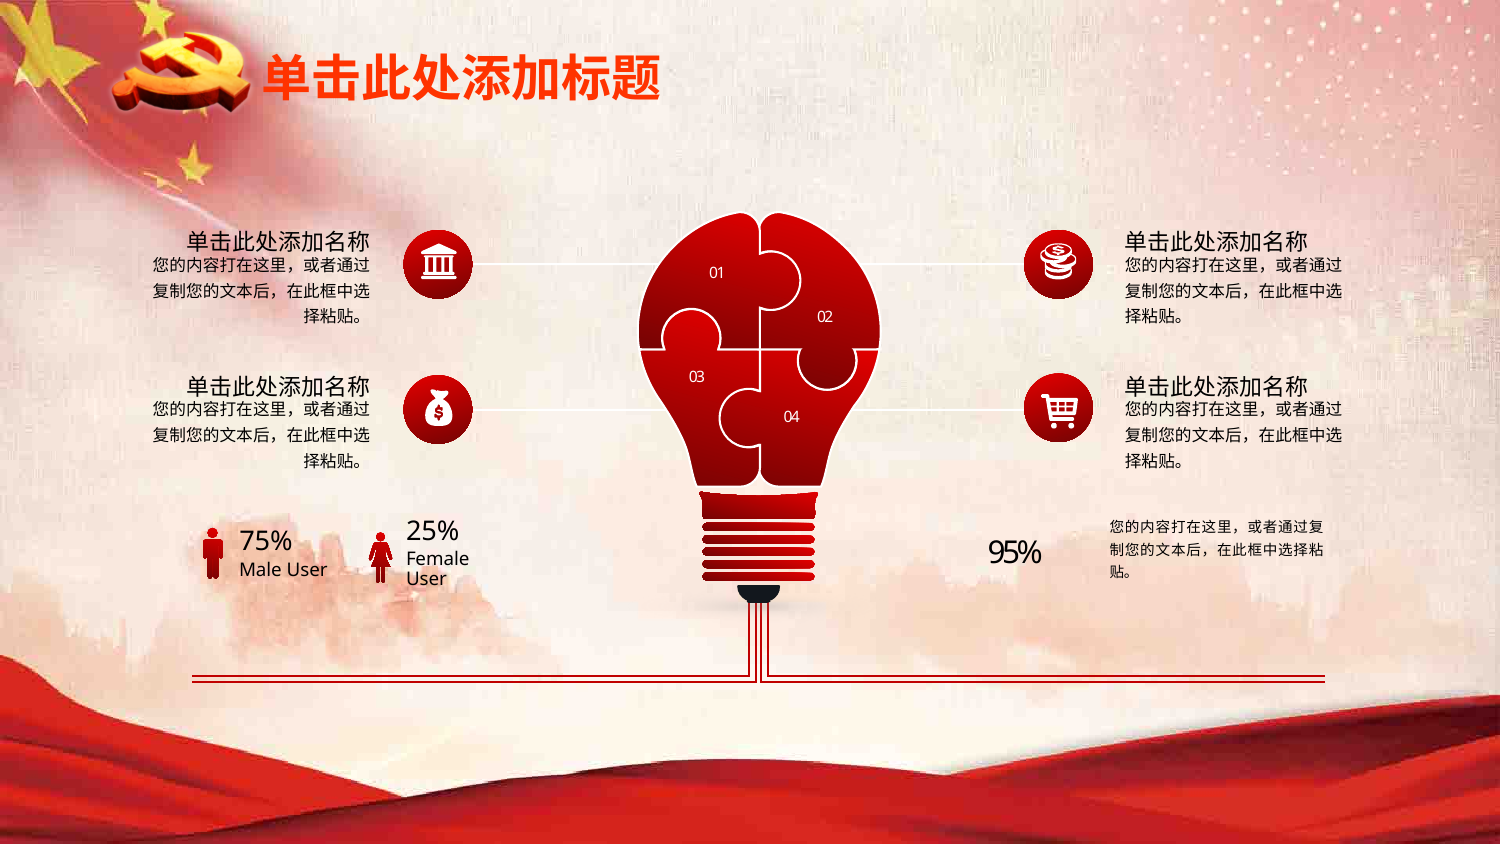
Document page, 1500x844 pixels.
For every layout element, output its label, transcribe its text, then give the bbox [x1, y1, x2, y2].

text_box 04 [760, 396, 824, 437]
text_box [979, 507, 1324, 587]
text_box 单击此处添加名称 [1124, 376, 1324, 401]
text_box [191, 602, 1326, 683]
picture [0, 0, 1500, 844]
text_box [203, 525, 522, 590]
text_box 01 [685, 252, 749, 293]
text_box 单击此处添加名称 [171, 231, 371, 256]
text_box [720, 350, 880, 487]
text_box 单击此处添加标题 [259, 38, 677, 114]
text_box [1024, 230, 1093, 299]
text_box 您的内容打在这里，或者通过复制您的文本后，在此框中选择粘贴。 [1124, 408, 1344, 456]
text_box [639, 309, 761, 487]
text_box [421, 243, 457, 280]
text_box [1068, 422, 1075, 429]
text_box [622, 585, 896, 629]
text_box 您的内容打在这里，或者通过复制您的文本后，在此框中选择粘贴。 [1124, 263, 1344, 311]
text_box 02 [793, 296, 857, 337]
text_box 单击此处添加名称 [1124, 231, 1324, 256]
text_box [699, 491, 819, 581]
text_box [1051, 422, 1057, 429]
text_box [1040, 243, 1077, 280]
text_box 03 [665, 356, 729, 397]
text_box [425, 389, 453, 426]
text_box [1024, 373, 1093, 442]
text_box [759, 212, 881, 390]
text_box [1041, 394, 1078, 421]
text_box 单击此处添加名称 [136, 376, 371, 401]
text_box [637, 212, 801, 350]
text_box 您的内容打在这里，或者通过复制您的文本后，在此框中选择粘贴。 [151, 408, 371, 456]
text_box 您的内容打在这里，或者通过复制您的文本后，在此框中选择粘贴。 [151, 263, 371, 311]
text_box [403, 230, 473, 299]
text_box [403, 375, 473, 444]
